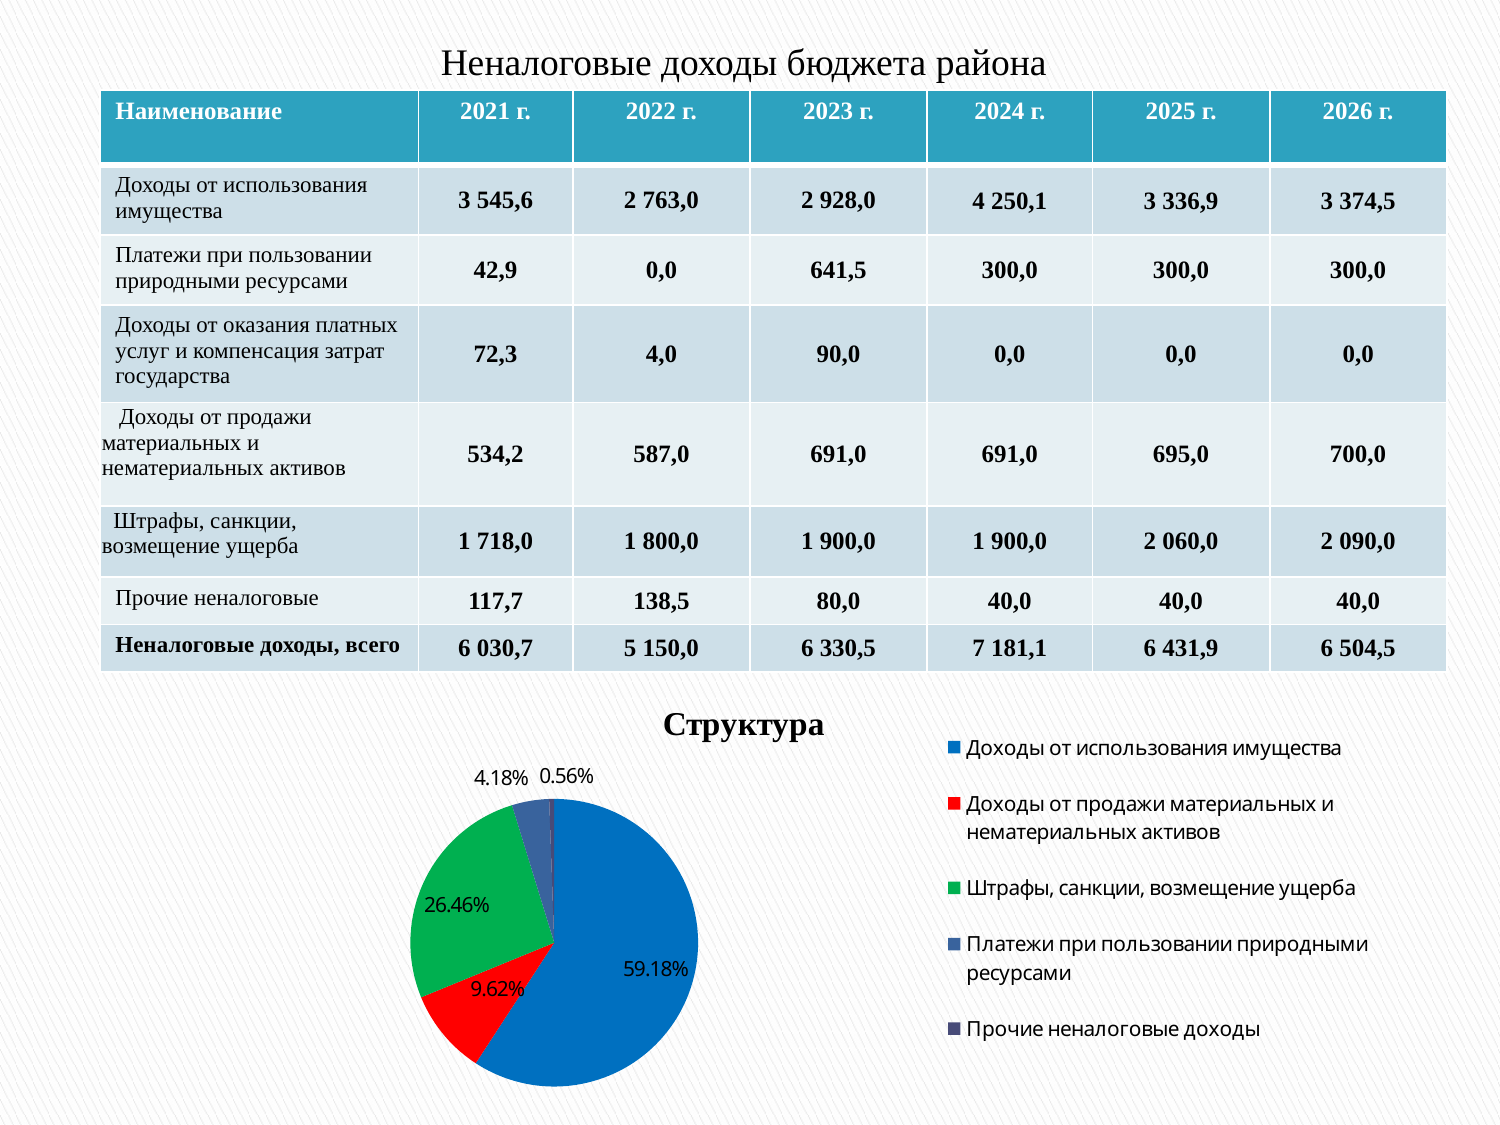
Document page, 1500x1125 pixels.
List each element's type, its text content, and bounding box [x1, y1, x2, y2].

table_cell 1 800,0 [574, 507, 749, 576]
table_cell 700,0 [1271, 403, 1446, 505]
table_cell 691,0 [928, 403, 1092, 505]
table_header 2023 г. [751, 91, 926, 162]
table_cell 117,7 [419, 578, 572, 624]
table_header 2025 г. [1093, 91, 1269, 162]
table_cell Доходы от оказания платных услуг и компенсация затрат государства [101, 306, 418, 402]
table_header 2021 г. [419, 91, 572, 162]
table_cell 138,5 [574, 578, 749, 624]
table_cell 3 374,5 [1271, 168, 1446, 234]
table_header 2024 г. [928, 91, 1092, 162]
table_cell Неналоговые доходы, всего [101, 625, 418, 671]
table_cell 40,0 [1271, 578, 1446, 624]
table_cell 0,0 [574, 236, 749, 304]
table_cell 300,0 [1271, 236, 1446, 304]
table_cell Платежи при пользовании природными ресурсами [101, 236, 418, 304]
chart [100, 679, 1389, 1102]
table_cell 72,3 [419, 306, 572, 402]
table_cell 2 060,0 [1093, 507, 1269, 576]
table_cell 0,0 [1093, 306, 1269, 402]
table_cell 6 504,5 [1271, 625, 1446, 671]
table_cell Штрафы, санкции, возмещение ущерба [101, 507, 418, 576]
table_cell 1 900,0 [928, 507, 1092, 576]
table_cell 641,5 [751, 236, 926, 304]
table_cell 1 718,0 [419, 507, 572, 576]
table_cell Доходы от использования имущества [101, 168, 418, 234]
table_cell 5 150,0 [574, 625, 749, 671]
table_cell 4 250,1 [928, 168, 1092, 234]
table_cell 300,0 [1093, 236, 1269, 304]
table_cell 2 928,0 [751, 168, 926, 234]
table_cell 587,0 [574, 403, 749, 505]
table_cell 80,0 [751, 578, 926, 624]
table_cell 300,0 [928, 236, 1092, 304]
table_cell Прочие неналоговые [101, 578, 418, 624]
table_cell 2 090,0 [1271, 507, 1446, 576]
table_cell 6 431,9 [1093, 625, 1269, 671]
table_cell 691,0 [751, 403, 926, 505]
table_header Наименование [101, 91, 418, 162]
table_cell 40,0 [1093, 578, 1269, 624]
table_cell 6 330,5 [751, 625, 926, 671]
table_cell 40,0 [928, 578, 1092, 624]
table_cell 1 900,0 [751, 507, 926, 576]
table_header 2022 г. [574, 91, 749, 162]
table_cell 0,0 [928, 306, 1092, 402]
table_cell 6 030,7 [419, 625, 572, 671]
table_header 2026 г. [1271, 91, 1446, 162]
table_cell 695,0 [1093, 403, 1269, 505]
table_cell 90,0 [751, 306, 926, 402]
table_cell Доходы от продажи материальных и нематериальных активов [101, 403, 418, 505]
table_cell 4,0 [574, 306, 749, 402]
table_cell 7 181,1 [928, 625, 1092, 671]
table_cell 3 336,9 [1093, 168, 1269, 234]
table_cell 0,0 [1271, 306, 1446, 402]
text_box Неналоговые доходы бюджета района [171, 30, 1317, 89]
table_cell 3 545,6 [419, 168, 572, 234]
table_cell 534,2 [419, 403, 572, 505]
table_cell 42,9 [419, 236, 572, 304]
table_cell 2 763,0 [574, 168, 749, 234]
